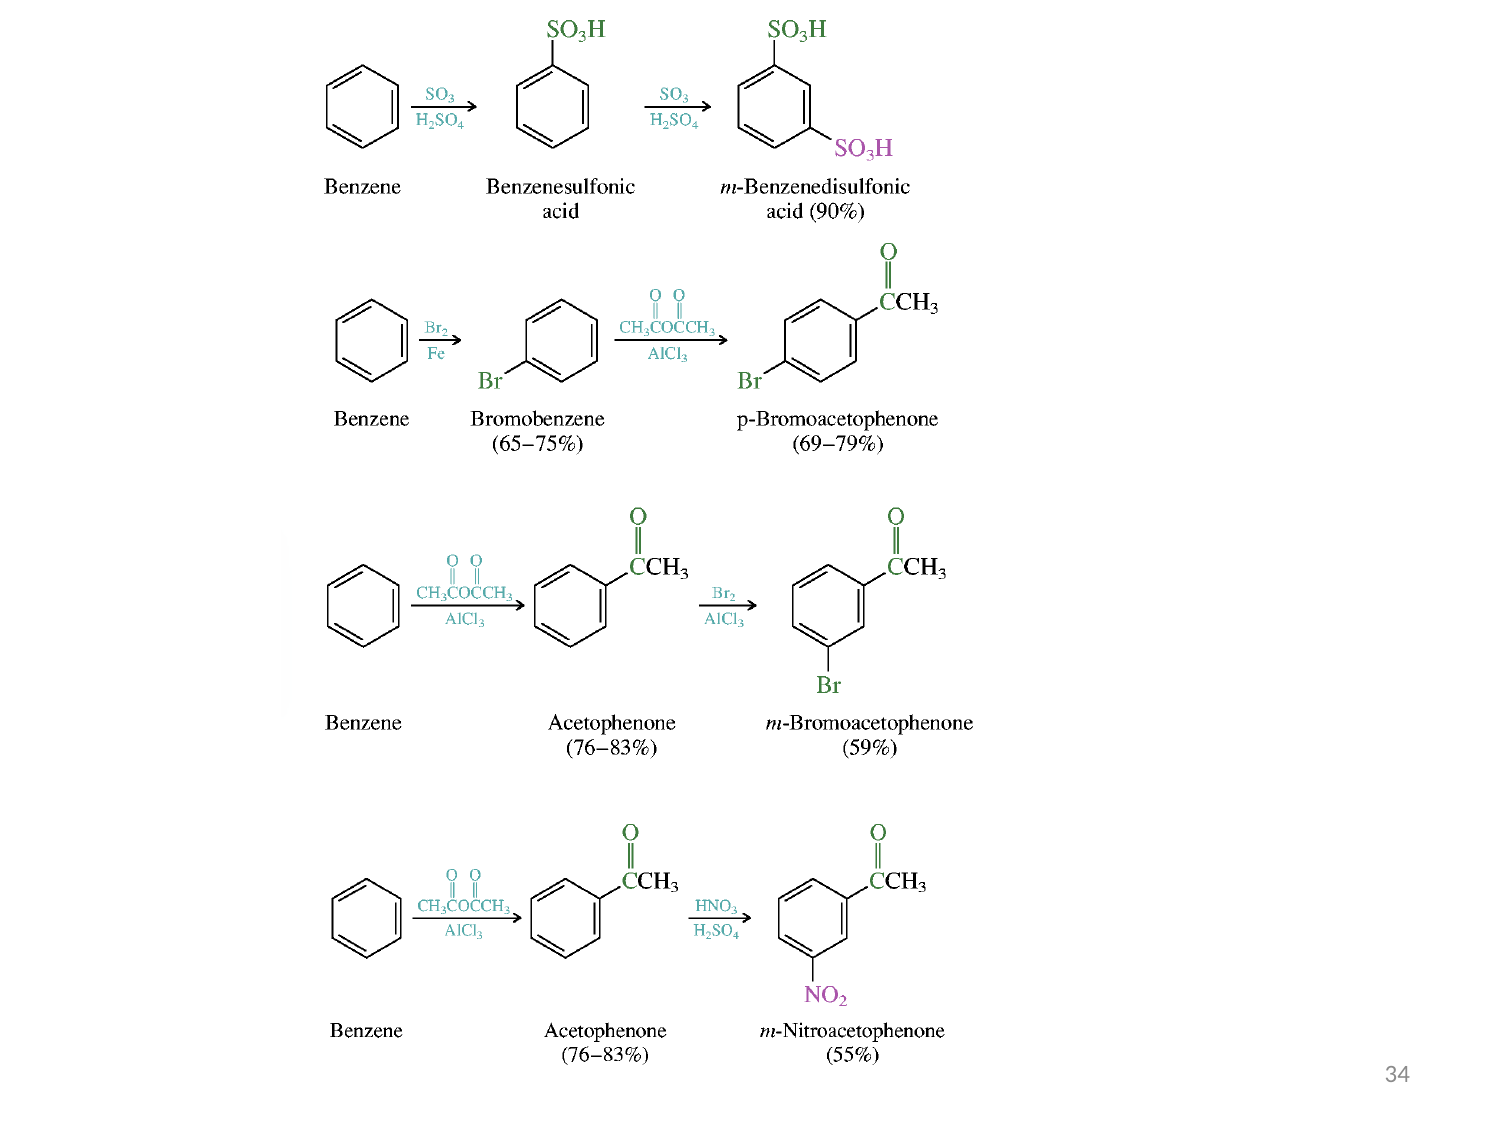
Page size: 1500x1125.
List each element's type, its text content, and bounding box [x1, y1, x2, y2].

slide_number 34 [1074, 1042, 1425, 1103]
picture [281, 0, 1001, 779]
picture [270, 805, 986, 1095]
